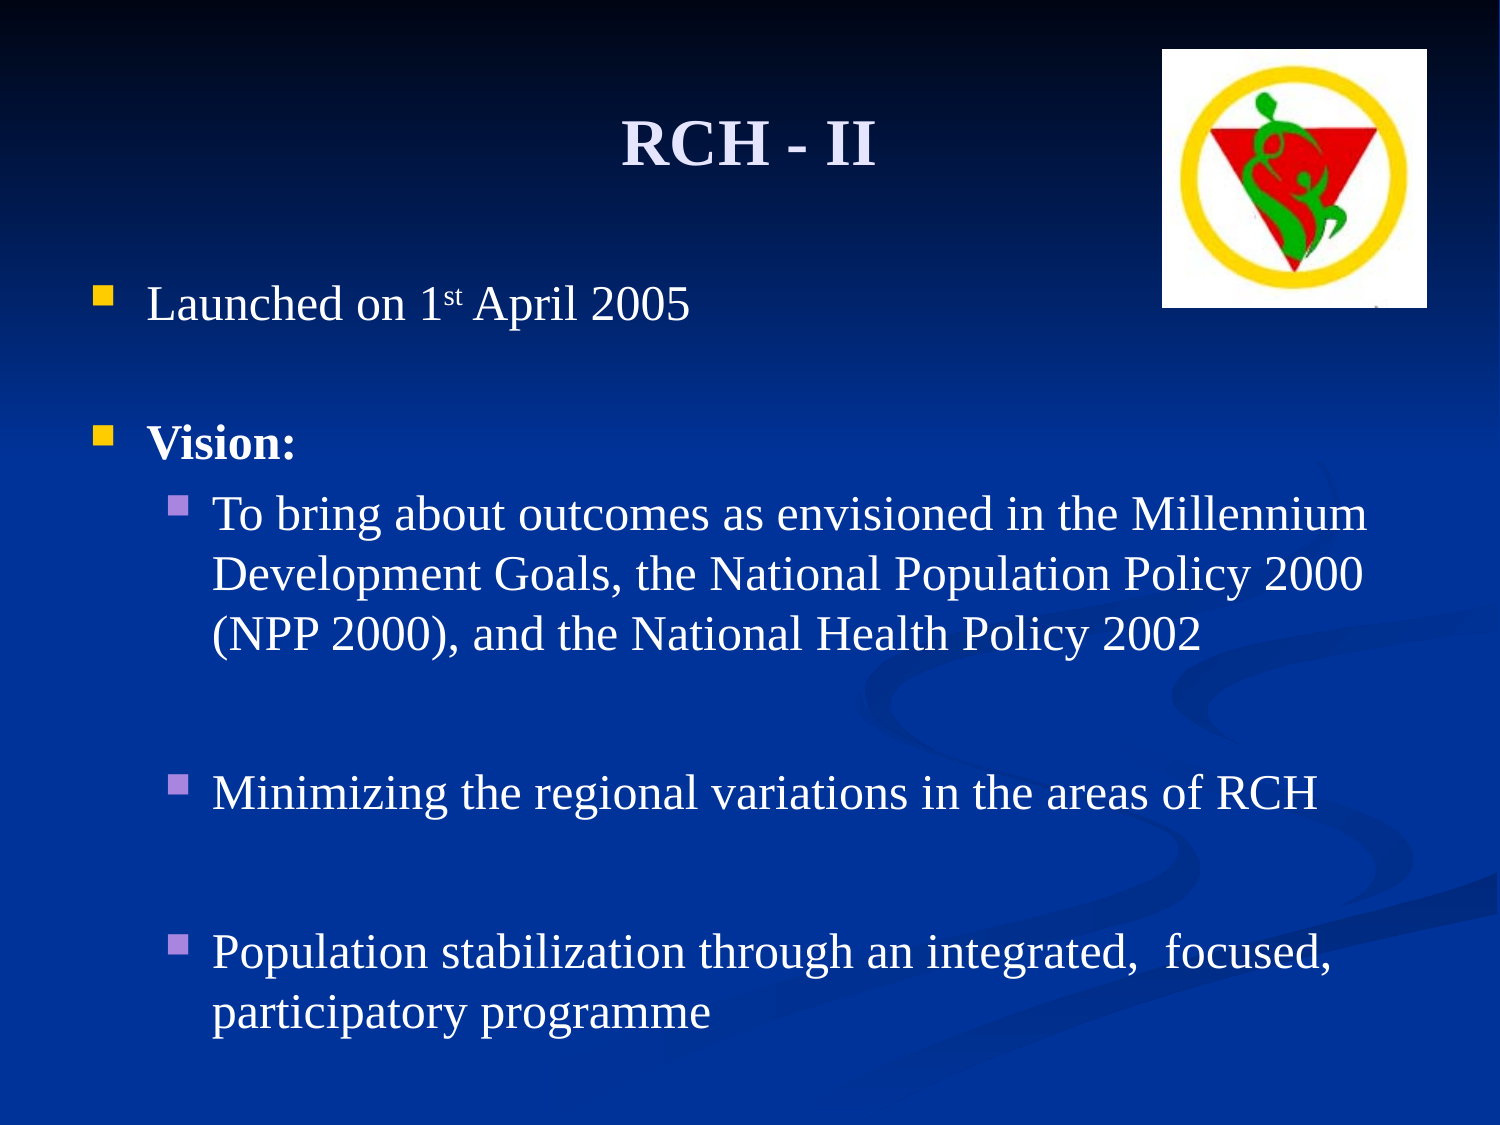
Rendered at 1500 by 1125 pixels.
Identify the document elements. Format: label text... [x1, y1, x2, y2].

title RCH - II [74, 44, 1426, 233]
list Launched on 1st April 2005 Vision: To bring about outcomes as envisioned in the Millennium Development Goals, the National Population Policy 2000 (NPP 2000), and the National Health Policy 2002 Minimizing the regional variations in the areas of RCH Population stabilization through an integrated, focused, participatory programme [74, 262, 1438, 1063]
picture [1162, 49, 1427, 309]
